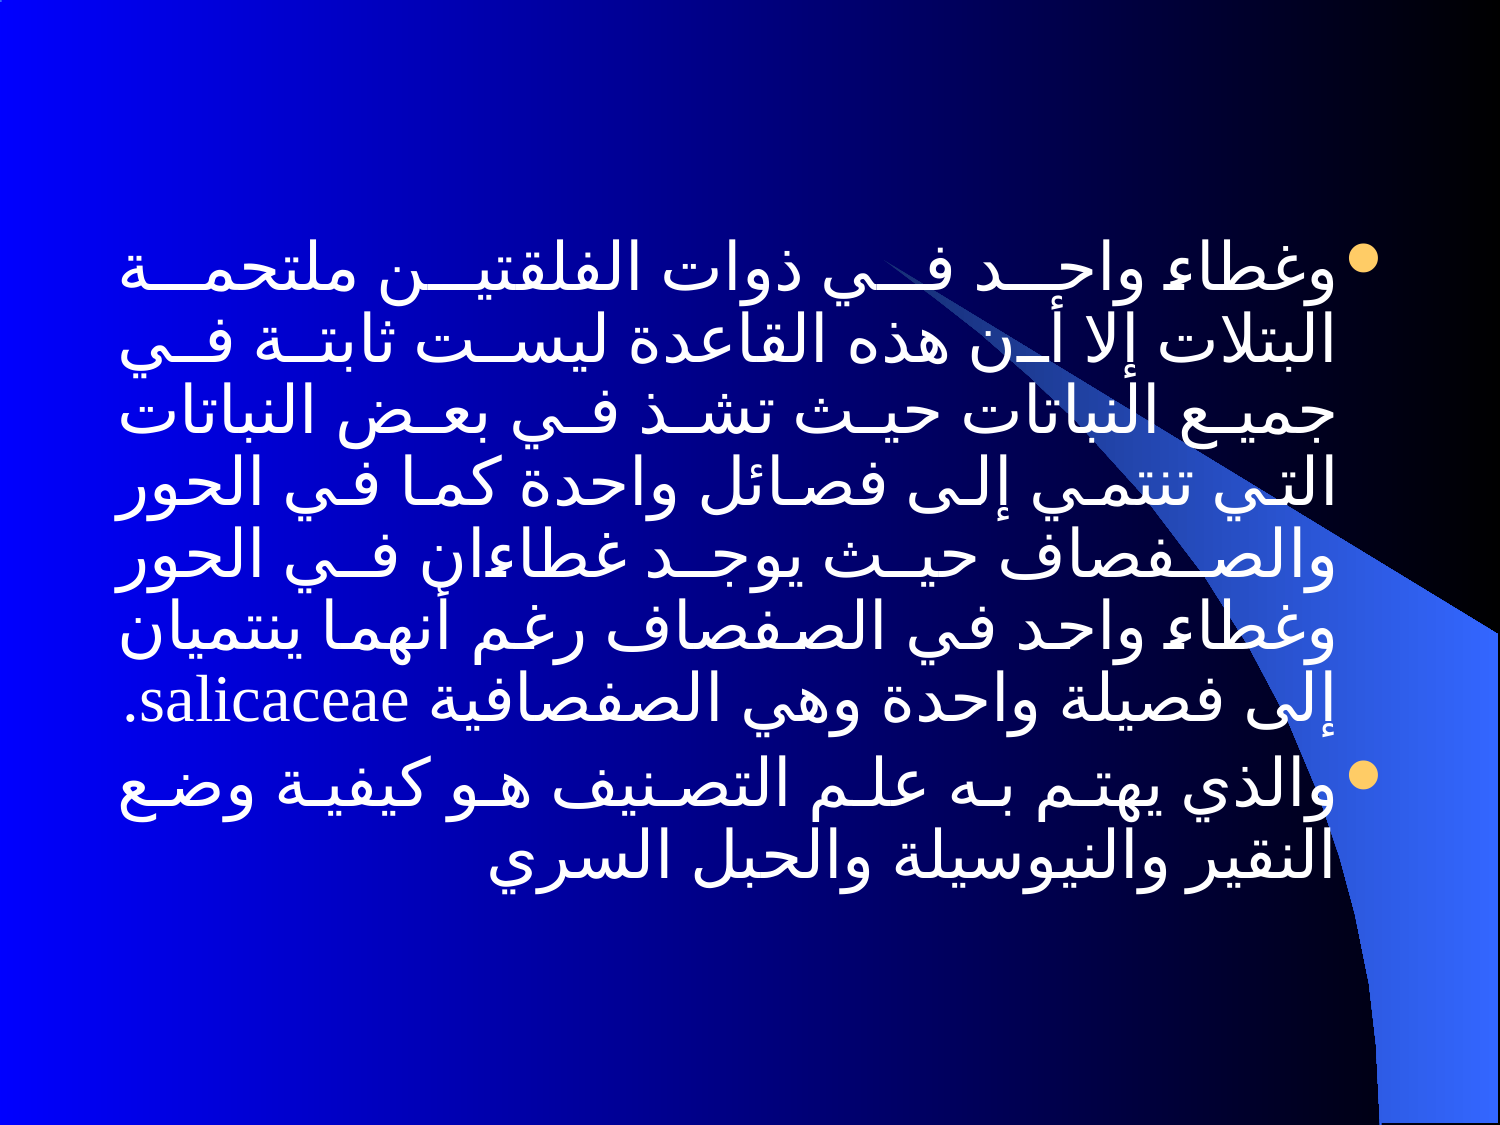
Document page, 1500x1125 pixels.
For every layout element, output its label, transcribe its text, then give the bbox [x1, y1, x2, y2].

list وغطاء واحد في ذوات الفلقتين ملتحمة البتلات إلا أن هذه القاعدة ليست ثابتة في جميع النباتات حيث تشذ في بعض النباتات التي تنتمي إلى فصائل واحدة كما في الحور والصفصاف حيث يوجد غطاءان في الحور وغطاء واحد في الصفصاف رغم أنهما ينتميان إلى فصيلة واحدة وهي الصفصافية salicaceae. والذي يهتم به علم التصنيف هو كيفية وضع النقير والنيوسيلة والحبل السري [87, 224, 1426, 901]
